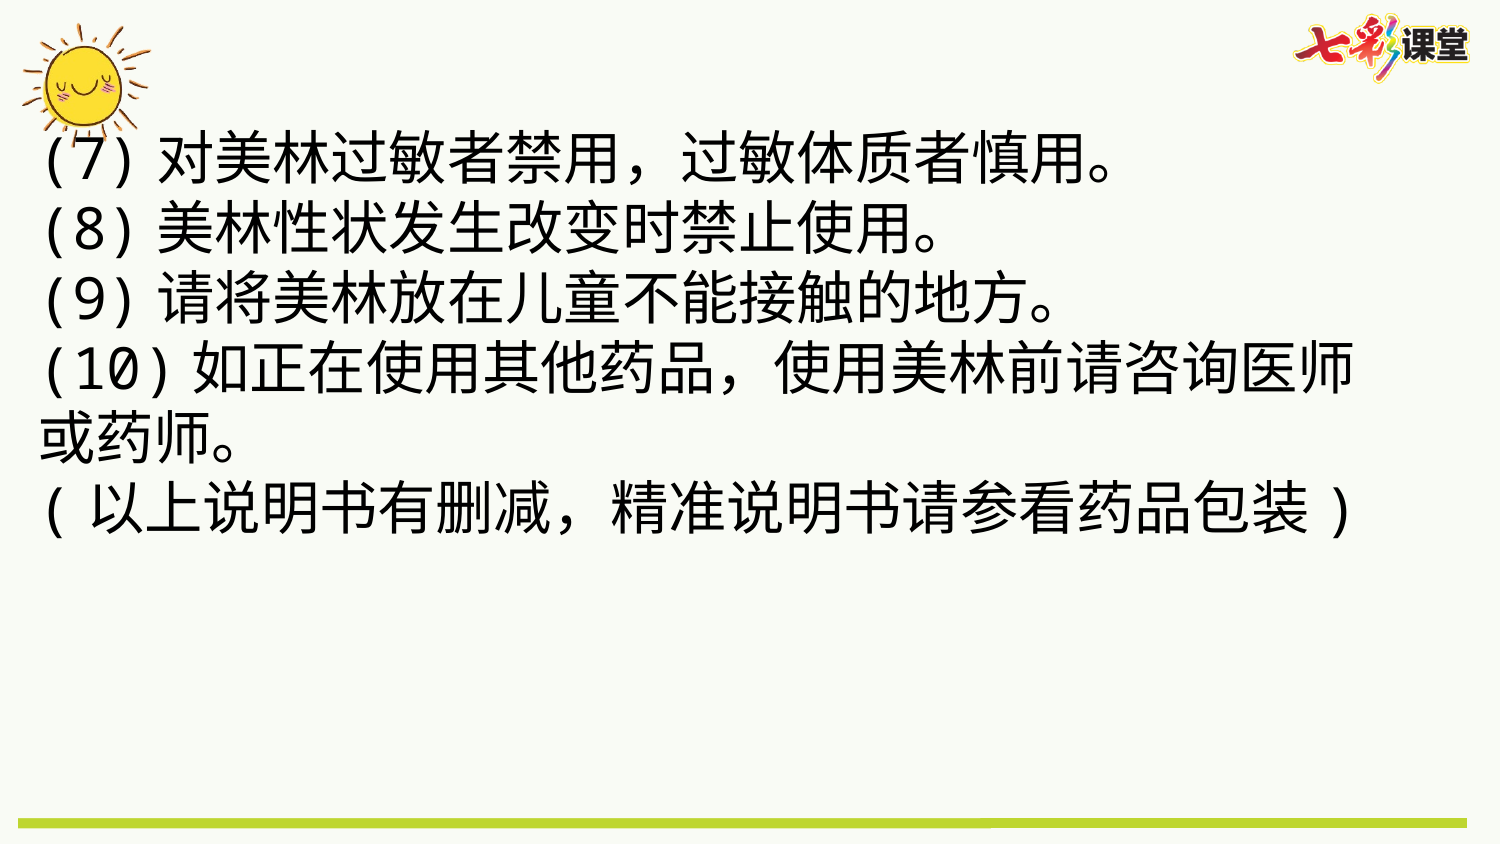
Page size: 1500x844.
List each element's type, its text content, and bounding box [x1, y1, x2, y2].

text_box (7)对美林过敏者禁用，过敏体质者慎用。 (8)美林性状发生改变时禁止使用。 (9)请将美林放在儿童不能接触的地方。 (10)如正在使用其他药品，使用美林前请咨询医师或药师。 (以上说明书有删减，精准说明书请参看药品包装) [22, 113, 1411, 584]
picture [18, 771, 1467, 844]
picture [0, 0, 173, 172]
picture [1291, 9, 1472, 87]
